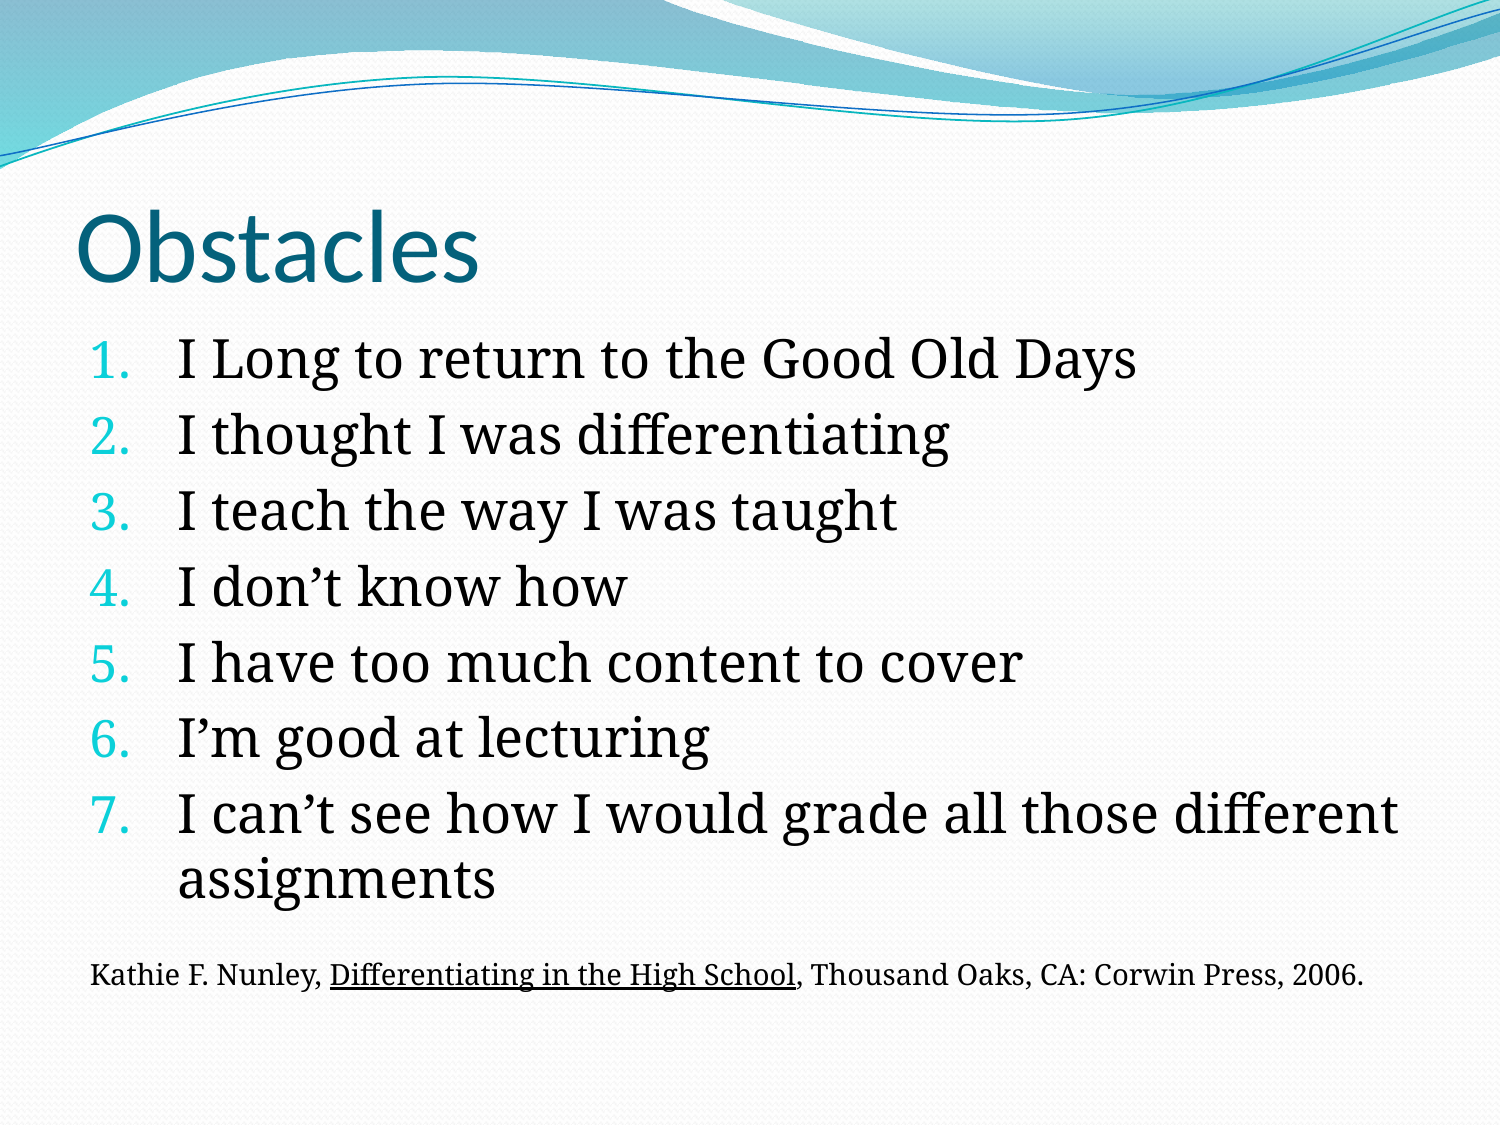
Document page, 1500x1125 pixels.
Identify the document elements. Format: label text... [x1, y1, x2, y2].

list I Long to return to the Good Old Days I thought I was differentiating I teach the way I was taught I don’t know how I have too much content to cover I’m good at lecturing I can’t see how I would grade all those different assignments Kathie F. Nunley, Differentiating in the High School, Thousand Oaks, CA: Corwin Press, 2006. [75, 317, 1425, 1038]
title Obstacles [75, 115, 1425, 303]
